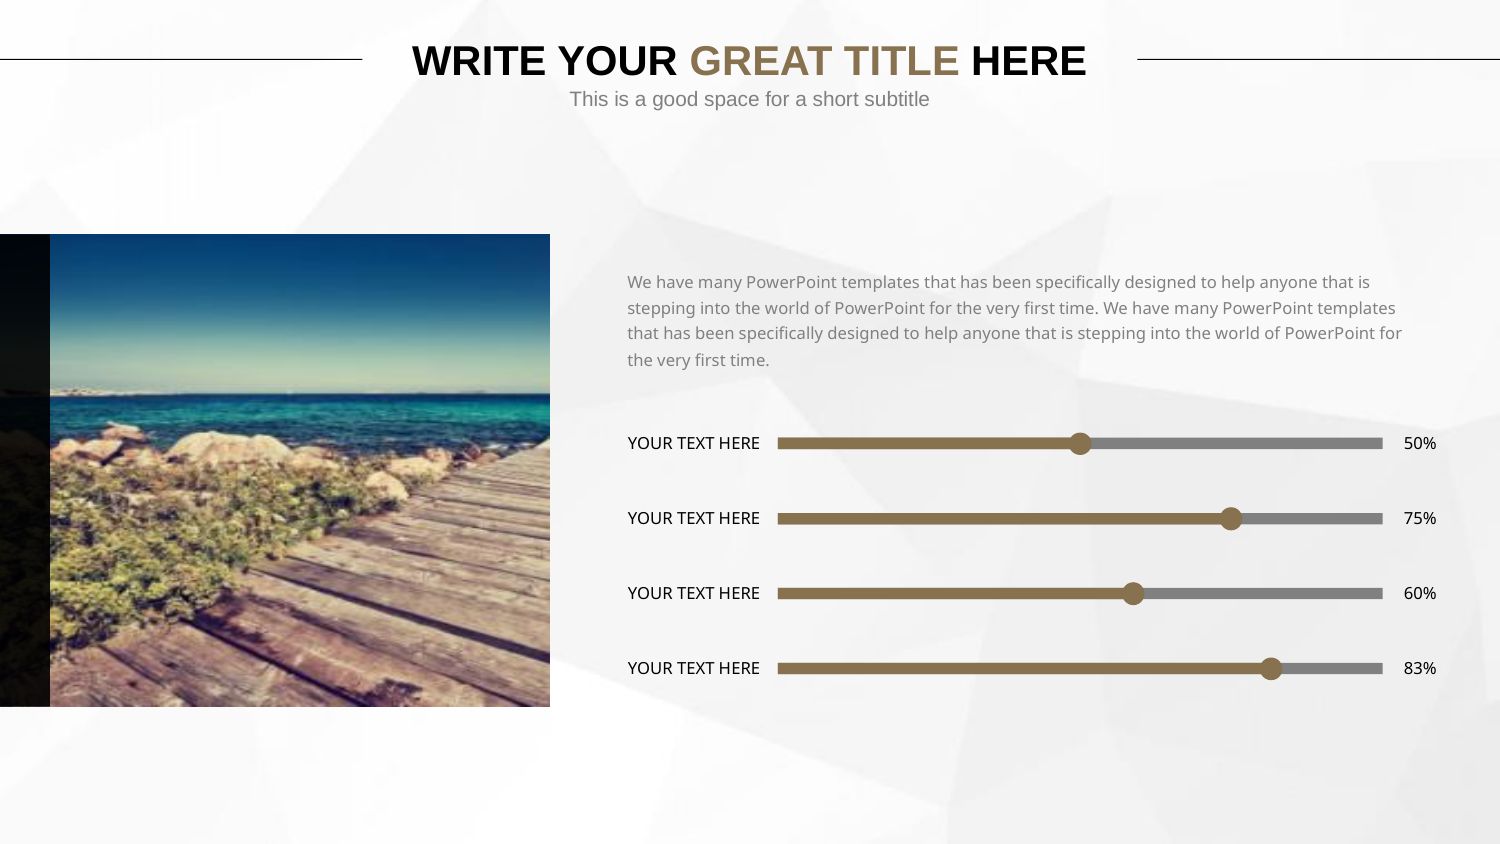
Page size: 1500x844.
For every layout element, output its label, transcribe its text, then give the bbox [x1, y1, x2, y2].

text_box [1259, 657, 1283, 681]
text_box [777, 437, 1070, 450]
text_box [1122, 582, 1145, 606]
text_box YOUR TEXT HERE [627, 657, 761, 679]
picture [0, 0, 1500, 844]
text_box [1219, 507, 1243, 531]
text_box We have many PowerPoint templates that has been specifically designed to help anyone that is stepping into the world of PowerPoint for the very first time. We have many PowerPoint templates that has been specifically designed to help anyone that is stepping into the world of PowerPoint for the very first time. [612, 258, 1440, 377]
text_box YOUR TEXT HERE [627, 582, 761, 604]
text_box [777, 513, 1221, 525]
text_box 60% [1404, 582, 1438, 604]
text_box [1090, 437, 1383, 450]
text_box [1281, 662, 1383, 675]
text_box [777, 662, 1261, 675]
text_box [1068, 432, 1092, 455]
text_box 50% [1404, 432, 1438, 454]
text_box [777, 587, 1123, 600]
text_box 83% [1404, 657, 1438, 679]
text_box [0, 234, 50, 707]
text_box WRITE YOUR GREAT TITLE HERE [397, 26, 1103, 92]
text_box YOUR TEXT HERE [627, 507, 761, 529]
text_box [1242, 513, 1383, 525]
text_box [1144, 587, 1383, 600]
text_box YOUR TEXT HERE [627, 432, 761, 454]
text_box 75% [1404, 507, 1438, 529]
text_box [50, 234, 550, 707]
text_box This is a good space for a short subtitle [554, 78, 945, 119]
